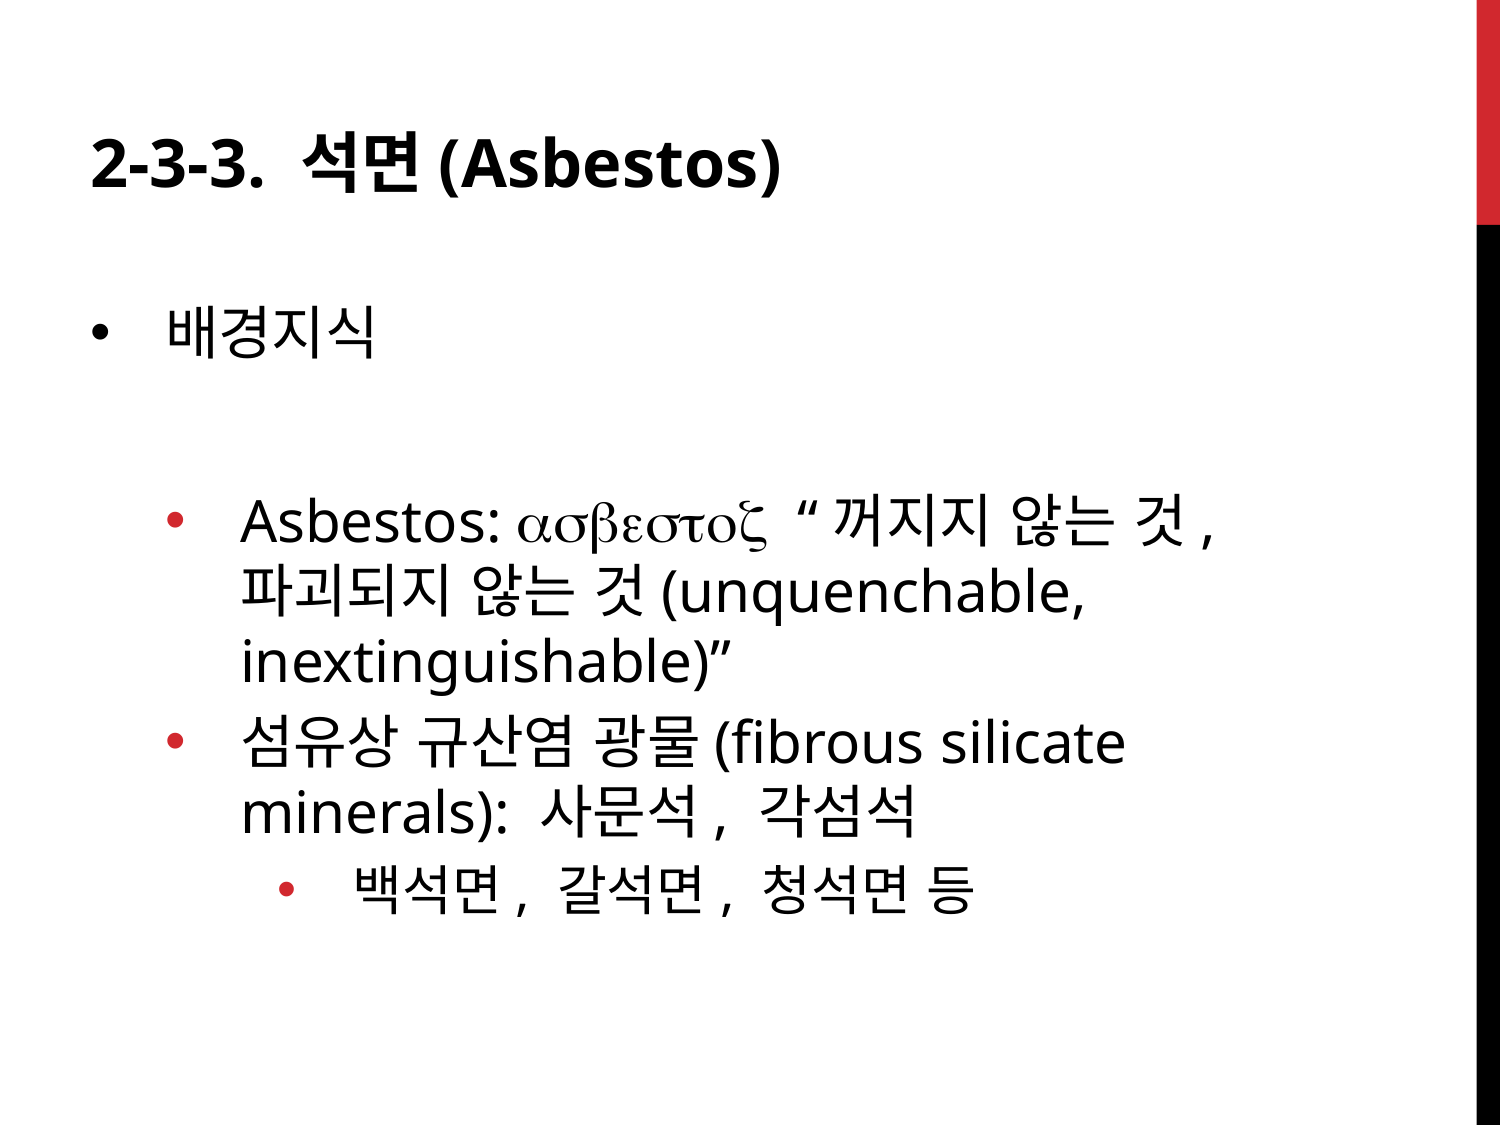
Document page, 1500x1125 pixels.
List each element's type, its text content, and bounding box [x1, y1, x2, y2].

list 2-3-3. 석면(Asbestos) 배경지식 Asbestos: asbestoz “꺼지지 않는 것, 파괴되지 않는 것(unquenchable, inextinguishable)” 섬유상 규산염 광물(fibrous silicate minerals): 사문석, 각섬석 백석면, 갈석면, 청석면 등 [75, 113, 1325, 1005]
